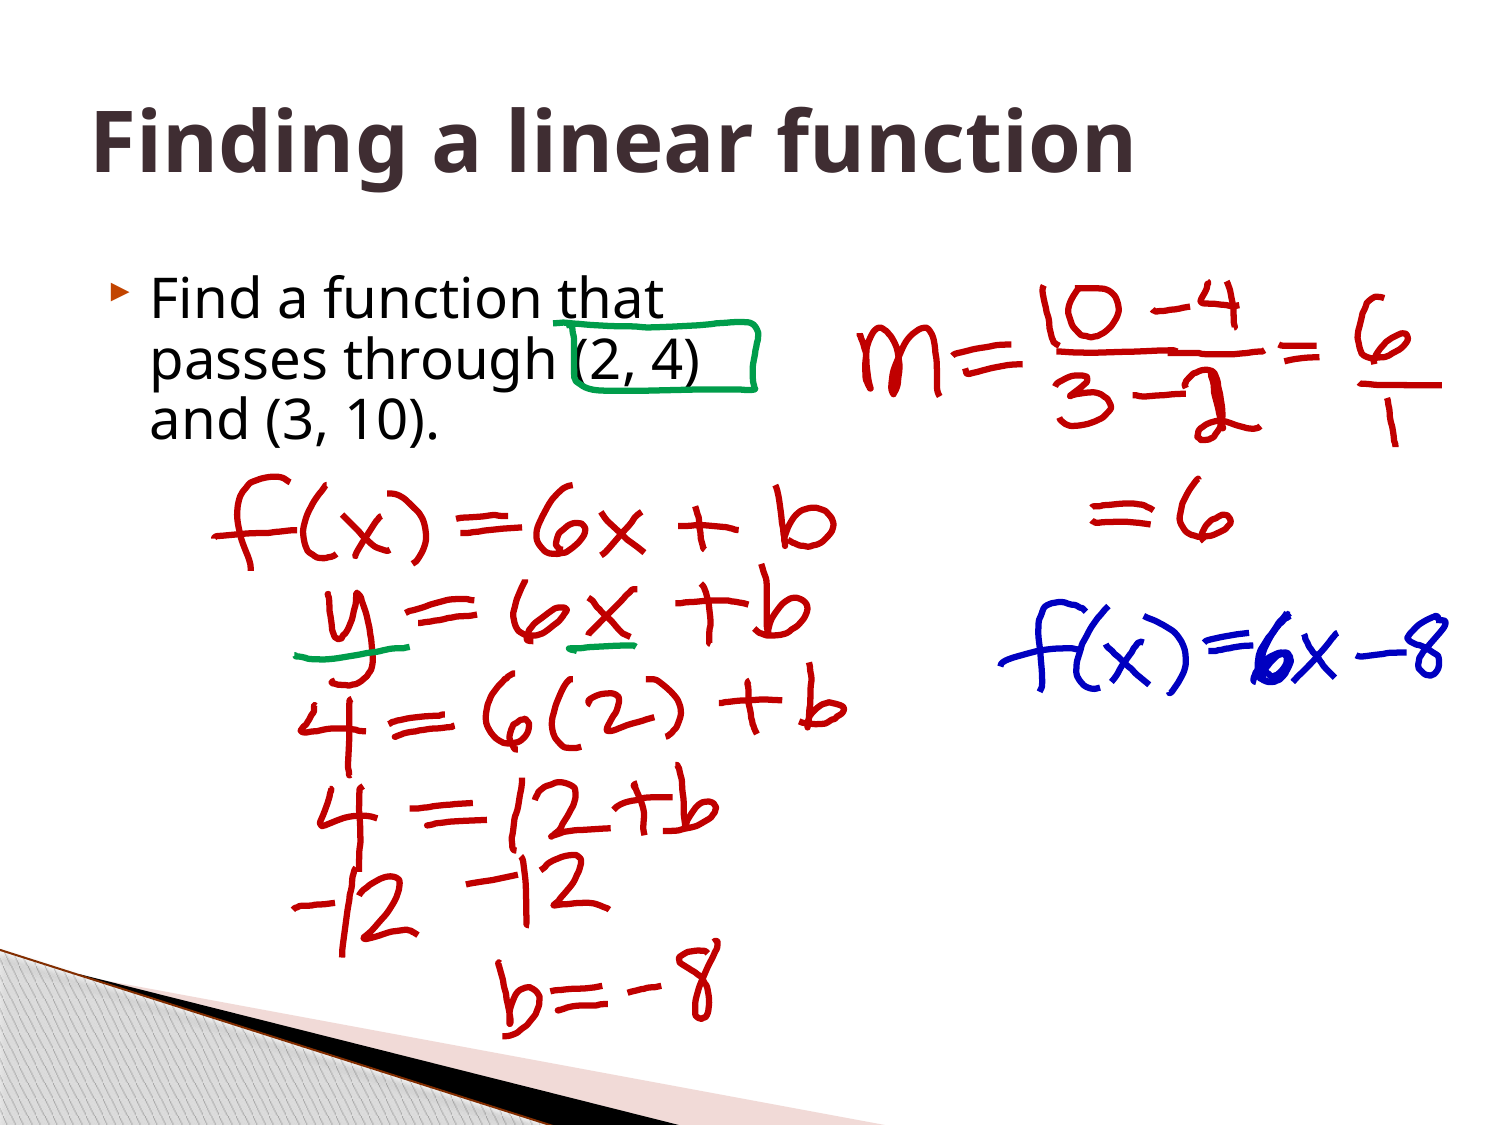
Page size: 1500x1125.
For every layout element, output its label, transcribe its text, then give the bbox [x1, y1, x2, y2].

text_box [341, 514, 367, 538]
text_box [388, 713, 445, 725]
text_box [1126, 663, 1150, 686]
text_box [1216, 404, 1221, 419]
text_box [633, 782, 646, 836]
text_box [1178, 477, 1232, 542]
text_box [964, 363, 1023, 375]
text_box [587, 588, 638, 636]
text_box [600, 511, 643, 556]
text_box [485, 672, 530, 751]
text_box [701, 524, 739, 531]
text_box [460, 526, 523, 534]
text_box [700, 582, 712, 645]
text_box [678, 940, 719, 1020]
text_box [1233, 300, 1240, 308]
text_box [534, 781, 611, 838]
text_box [1278, 343, 1317, 347]
text_box [1386, 397, 1397, 448]
text_box [798, 662, 845, 729]
text_box [512, 579, 568, 642]
text_box [362, 809, 378, 820]
text_box [358, 785, 364, 872]
text_box [319, 788, 358, 827]
text_box [662, 764, 717, 832]
title Finding a linear function [75, 45, 1425, 233]
text_box [294, 646, 410, 661]
text_box [1110, 641, 1144, 683]
text_box [394, 724, 455, 738]
text_box [587, 692, 655, 732]
text_box [1041, 285, 1060, 347]
text_box [405, 598, 475, 614]
text_box [520, 855, 530, 927]
text_box [299, 704, 348, 734]
text_box [600, 511, 622, 534]
text_box [358, 875, 419, 940]
text_box [1037, 601, 1087, 649]
text_box [540, 854, 610, 911]
text_box [326, 592, 373, 652]
text_box [568, 644, 637, 652]
text_box [1356, 295, 1409, 365]
text_box [1252, 670, 1258, 683]
text_box [510, 777, 523, 852]
text_box [718, 699, 747, 704]
text_box [1067, 287, 1120, 338]
text_box [236, 475, 291, 533]
text_box [1259, 624, 1284, 674]
text_box [612, 798, 640, 811]
text_box [999, 647, 1079, 667]
text_box [354, 515, 382, 557]
text_box [645, 678, 682, 738]
text_box [387, 492, 427, 565]
text_box [694, 505, 706, 551]
text_box [951, 343, 1012, 357]
text_box [1292, 632, 1339, 683]
text_box [1256, 612, 1292, 683]
text_box [774, 484, 835, 548]
text_box [675, 600, 703, 605]
list Find a function that passes through (2, 4) and (3, 10). [75, 262, 825, 1038]
text_box [627, 985, 662, 994]
text_box [1183, 369, 1261, 441]
text_box [1038, 654, 1062, 693]
text_box [1091, 519, 1151, 526]
text_box [746, 679, 758, 735]
text_box [1199, 280, 1230, 307]
text_box [1075, 605, 1110, 690]
text_box [239, 534, 268, 571]
text_box [641, 796, 669, 804]
text_box [678, 524, 698, 528]
text_box [607, 617, 631, 638]
text_box [1056, 349, 1178, 354]
text_box [347, 698, 353, 777]
text_box [1054, 374, 1112, 427]
text_box [1208, 644, 1254, 652]
text_box [341, 867, 357, 958]
text_box [1091, 502, 1154, 511]
text_box [352, 724, 367, 732]
text_box [1167, 349, 1265, 356]
text_box [1303, 633, 1318, 656]
text_box [1358, 381, 1442, 386]
text_box [213, 529, 298, 539]
text_box [465, 873, 519, 886]
text_box [535, 484, 587, 555]
text_box [551, 678, 582, 749]
text_box [1143, 615, 1187, 694]
text_box [1317, 656, 1336, 679]
text_box [709, 599, 749, 606]
text_box [1355, 651, 1407, 658]
text_box [497, 961, 541, 1038]
text_box [557, 1003, 608, 1012]
text_box [1203, 632, 1250, 644]
text_box [1151, 305, 1191, 313]
text_box [367, 535, 391, 552]
text_box [622, 533, 645, 554]
text_box [1105, 643, 1124, 662]
text_box [455, 514, 509, 520]
text_box [426, 819, 487, 827]
text_box [418, 613, 478, 624]
text_box [1265, 655, 1287, 678]
text_box [409, 802, 473, 810]
text_box [1406, 615, 1447, 677]
text_box [753, 698, 783, 702]
text_box [330, 654, 374, 687]
text_box [302, 484, 337, 559]
text_box [292, 902, 336, 911]
text_box [550, 985, 603, 993]
text_box [753, 563, 809, 637]
text_box [587, 597, 606, 616]
text_box [553, 321, 760, 392]
text_box [1284, 356, 1320, 363]
text_box [858, 326, 941, 397]
text_box [1132, 393, 1186, 398]
text_box [1225, 280, 1236, 329]
